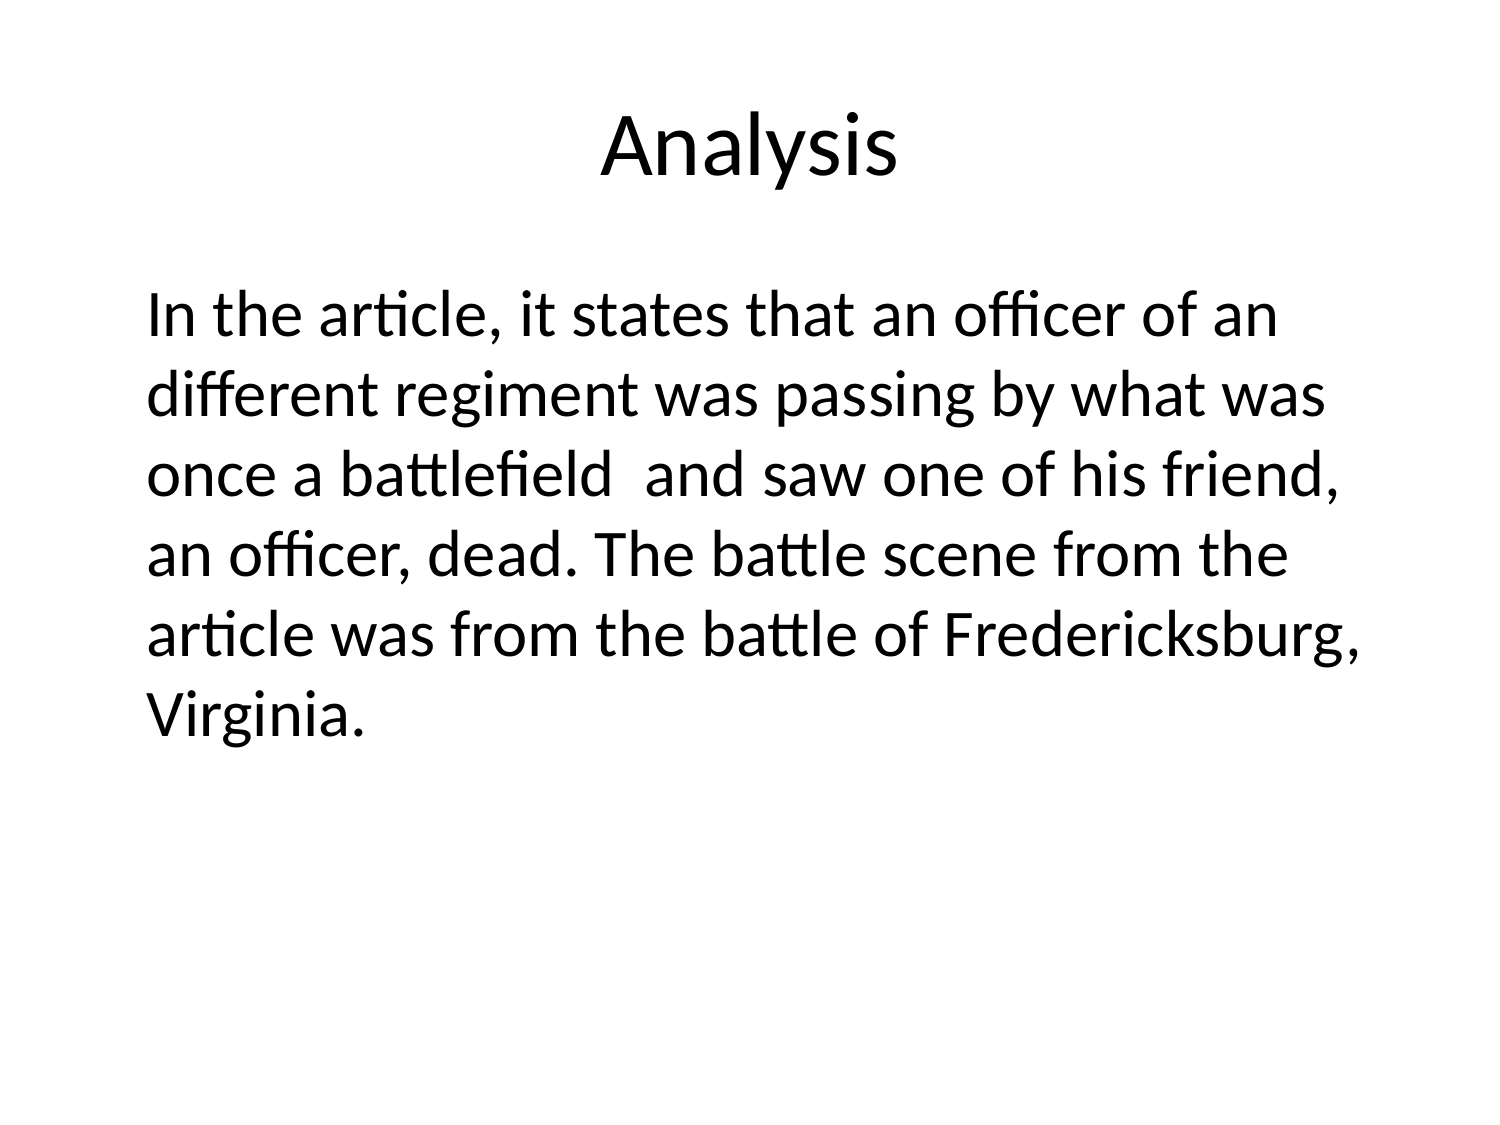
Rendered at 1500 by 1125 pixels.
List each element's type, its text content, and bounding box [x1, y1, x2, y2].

title Analysis [75, 45, 1425, 233]
list In the article, it states that an officer of an different regiment was passing by what was once a battlefield and saw one of his friend, an officer, dead. The battle scene from the article was from the battle of Fredericksburg, Virginia. [75, 262, 1425, 1005]
